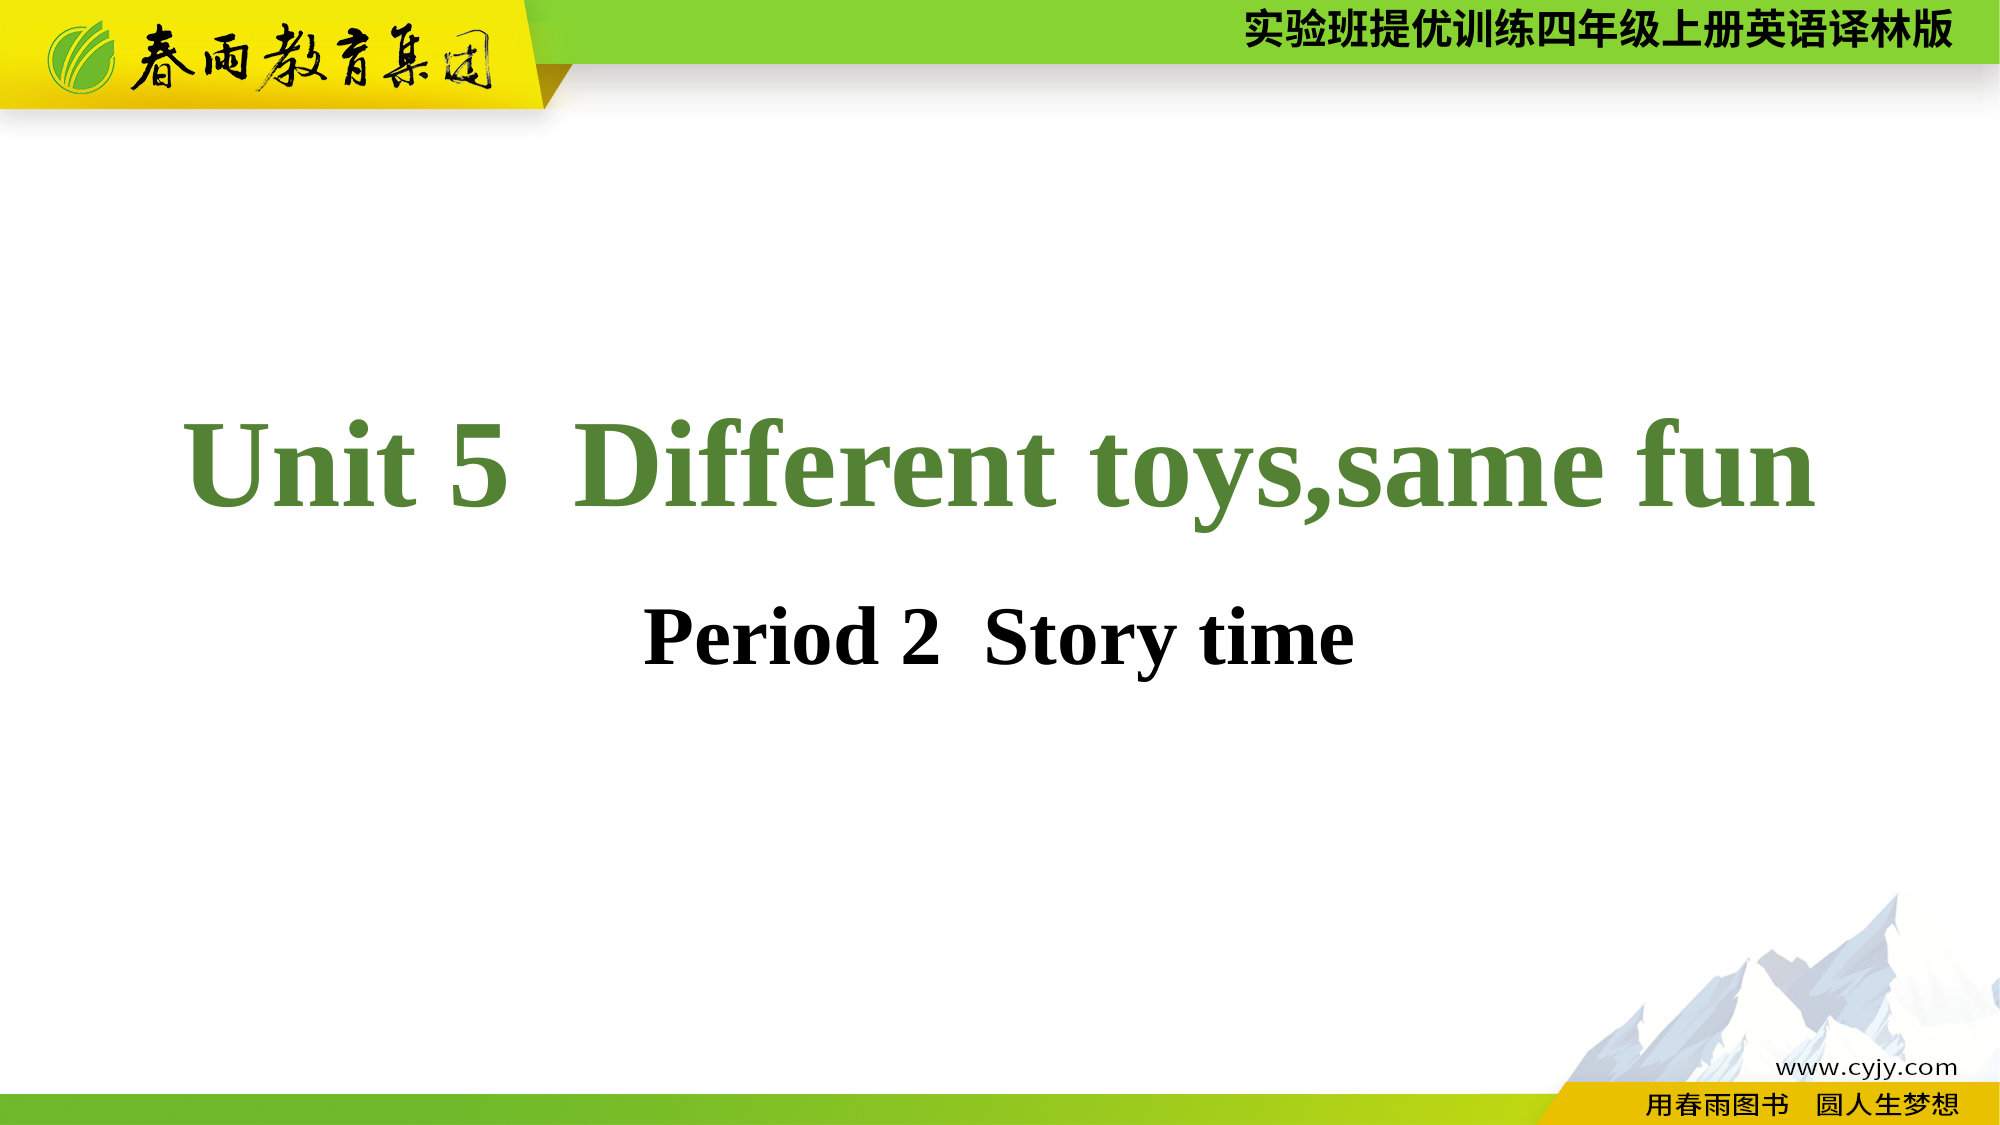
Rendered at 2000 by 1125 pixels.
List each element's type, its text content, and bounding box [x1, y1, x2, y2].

picture [0, 689, 2000, 1125]
text_box Unit 5 Different toys,same fun Period 2 Story time [0, 298, 2000, 689]
picture [0, 0, 2000, 298]
